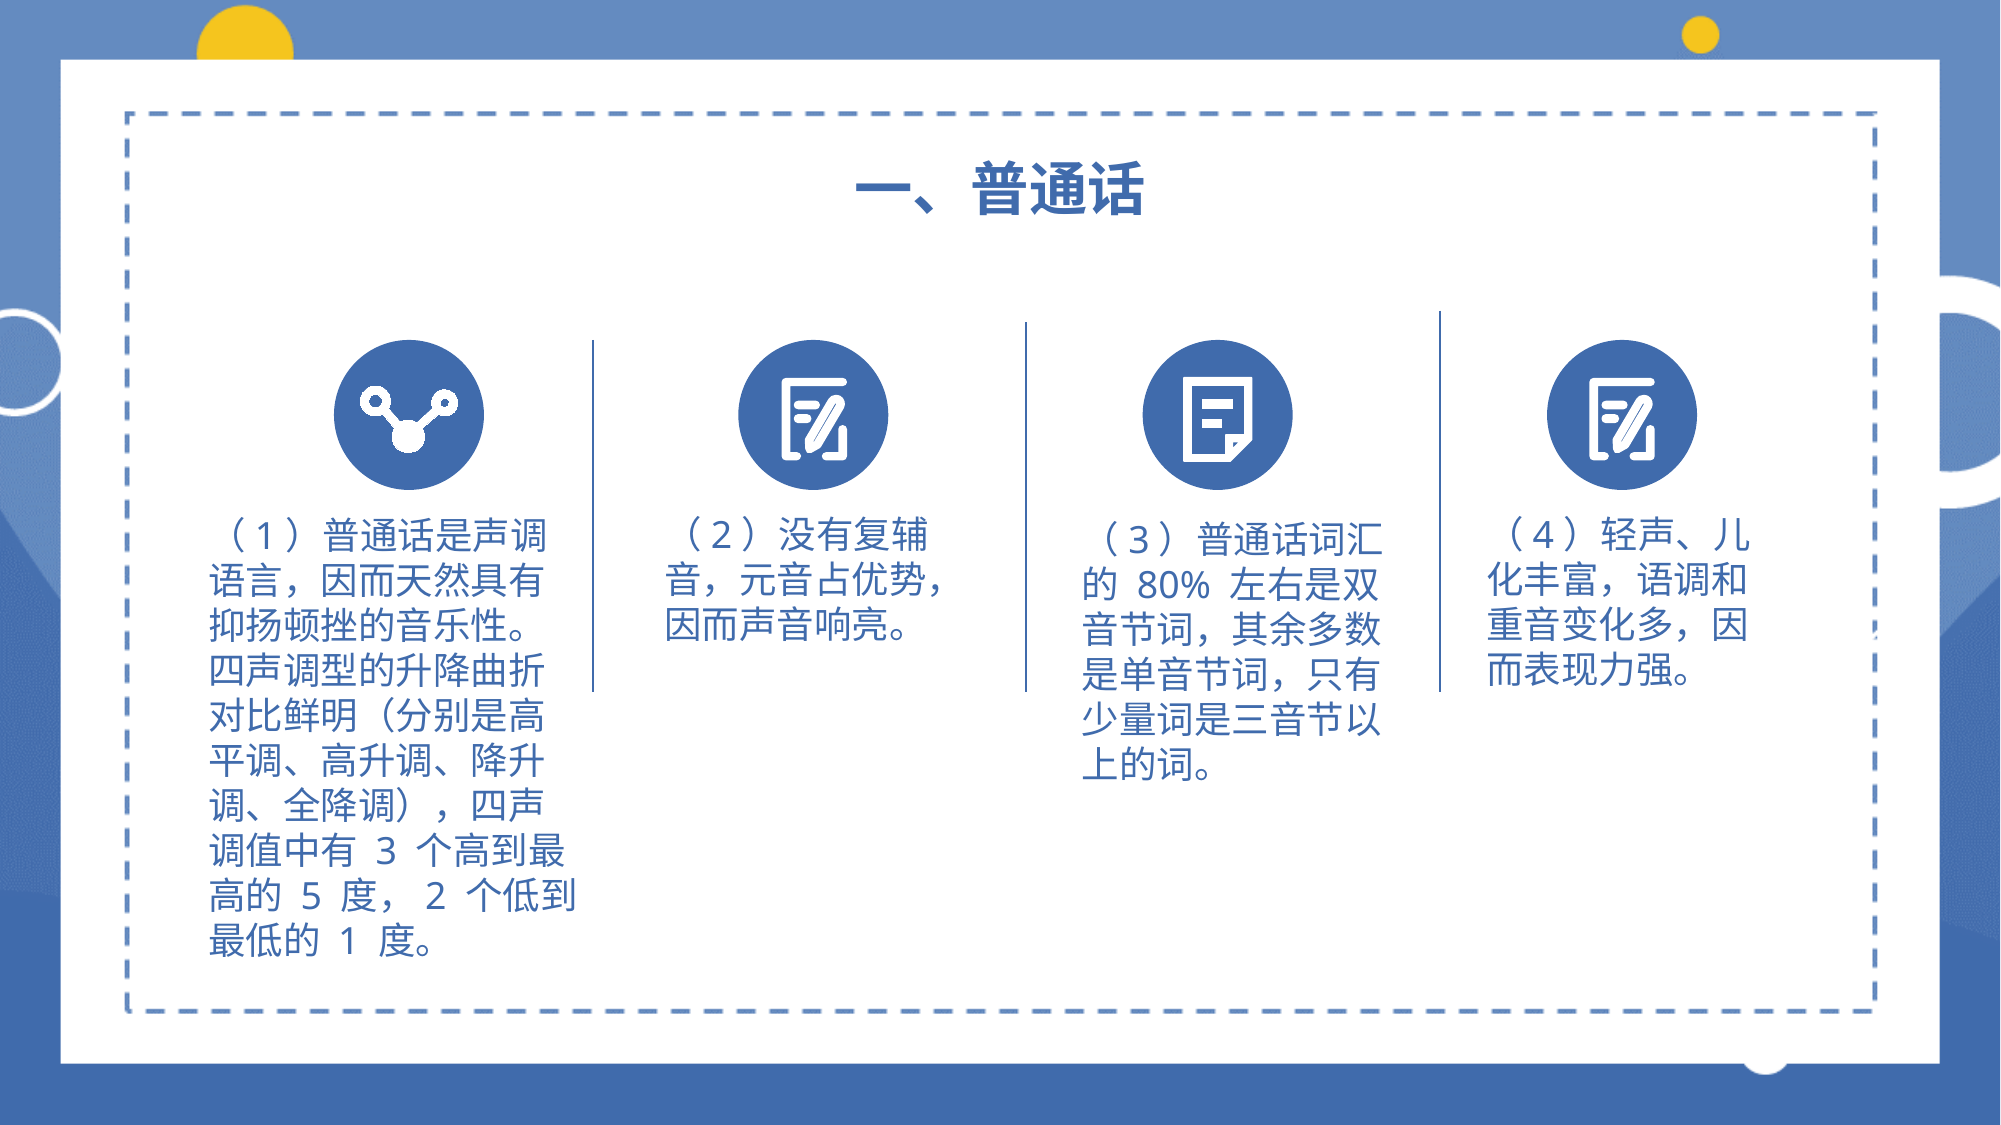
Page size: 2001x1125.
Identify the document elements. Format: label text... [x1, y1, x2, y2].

text_box [333, 339, 484, 490]
text_box （2）没有复辅音，元音占优势，因而声音响亮。 [649, 503, 977, 653]
text_box （3）普通话词汇的 80% 左右是双音节词，其余多数是单音节词，只有少量词是三音节以上的词。 [1067, 508, 1402, 794]
text_box [1547, 339, 1698, 490]
text_box （1）普通话是声调语言，因而天然具有抑扬顿挫的音乐性。四声调型的升降曲折对比鲜明（分别是高平调、高升调、降升调、全降调），四声调值中有 3 个高到最高的 5 度，2 个低到最低的 1 度。 [193, 504, 593, 970]
text_box [360, 386, 458, 453]
picture [0, 0, 2001, 1125]
text_box [738, 339, 889, 490]
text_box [1590, 378, 1654, 460]
text_box [1142, 339, 1293, 490]
text_box 一、普通话 [839, 144, 1161, 230]
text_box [782, 378, 847, 460]
text_box （4）轻声、儿化丰富，语调和重音变化多，因而表现力强。 [1471, 503, 1775, 698]
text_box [1183, 377, 1252, 462]
